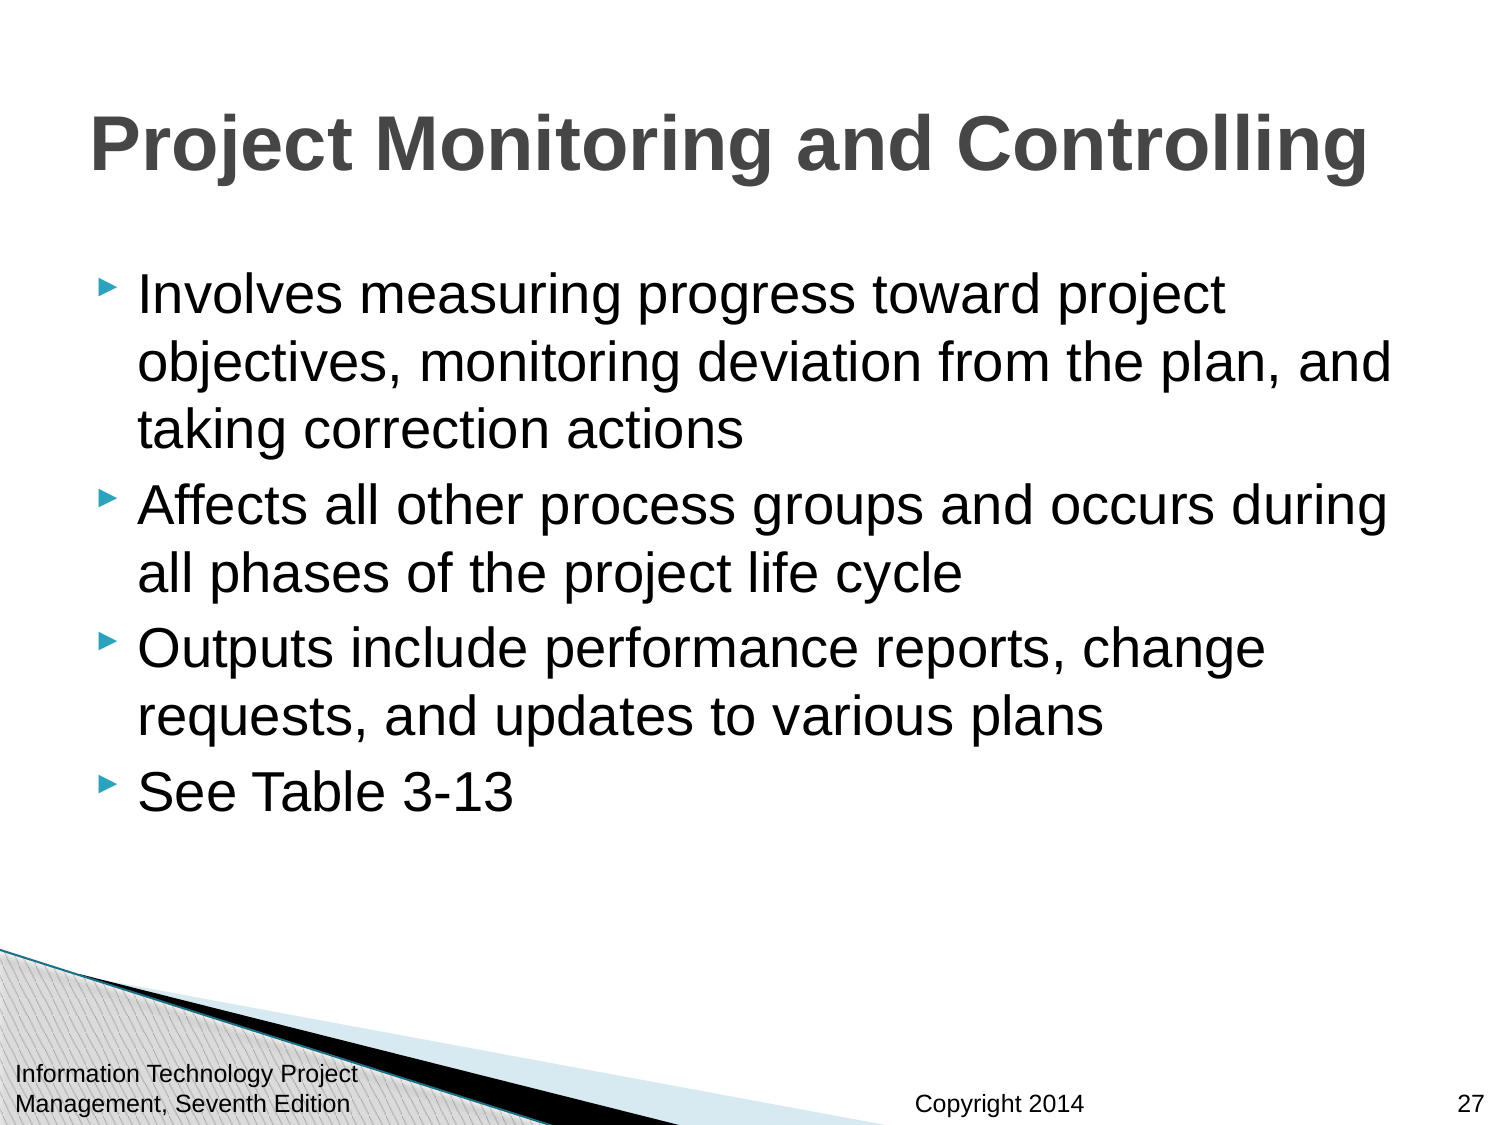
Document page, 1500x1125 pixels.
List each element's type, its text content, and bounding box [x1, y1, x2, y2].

footer Information Technology Project Management, Seventh Edition [0, 1065, 425, 1125]
slide_number 27 [1408, 1065, 1500, 1125]
list Involves measuring progress toward project objectives, monitoring deviation from the plan, and taking correction actions Affects all other process groups and occurs during all phases of the project life cycle Outputs include performance reports, change requests, and updates to various plans See Table 3-13 [62, 249, 1451, 1051]
title Project Monitoring and Controlling [75, 45, 1425, 233]
